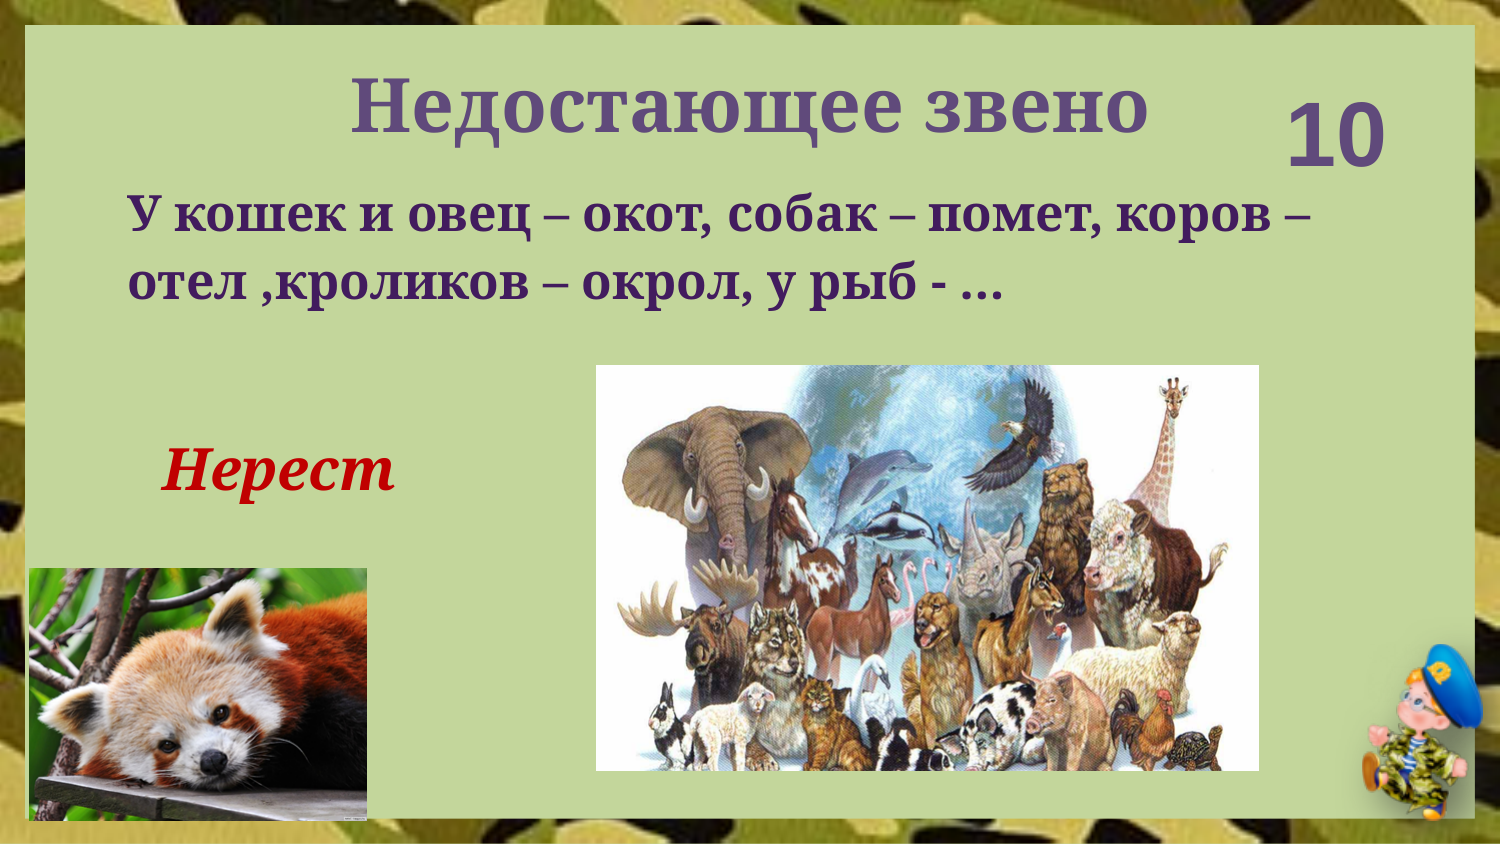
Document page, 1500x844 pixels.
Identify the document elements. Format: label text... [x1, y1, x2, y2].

text_box Недостающее звено [301, 49, 1200, 155]
text_box У кошек и овец – окот, собак – помет, коров – отел ,кроликов – окрол, у рыб - … [112, 173, 1337, 319]
text_box Нерест [147, 425, 443, 510]
picture [0, 0, 1500, 844]
text_box 10 [1266, 67, 1407, 193]
